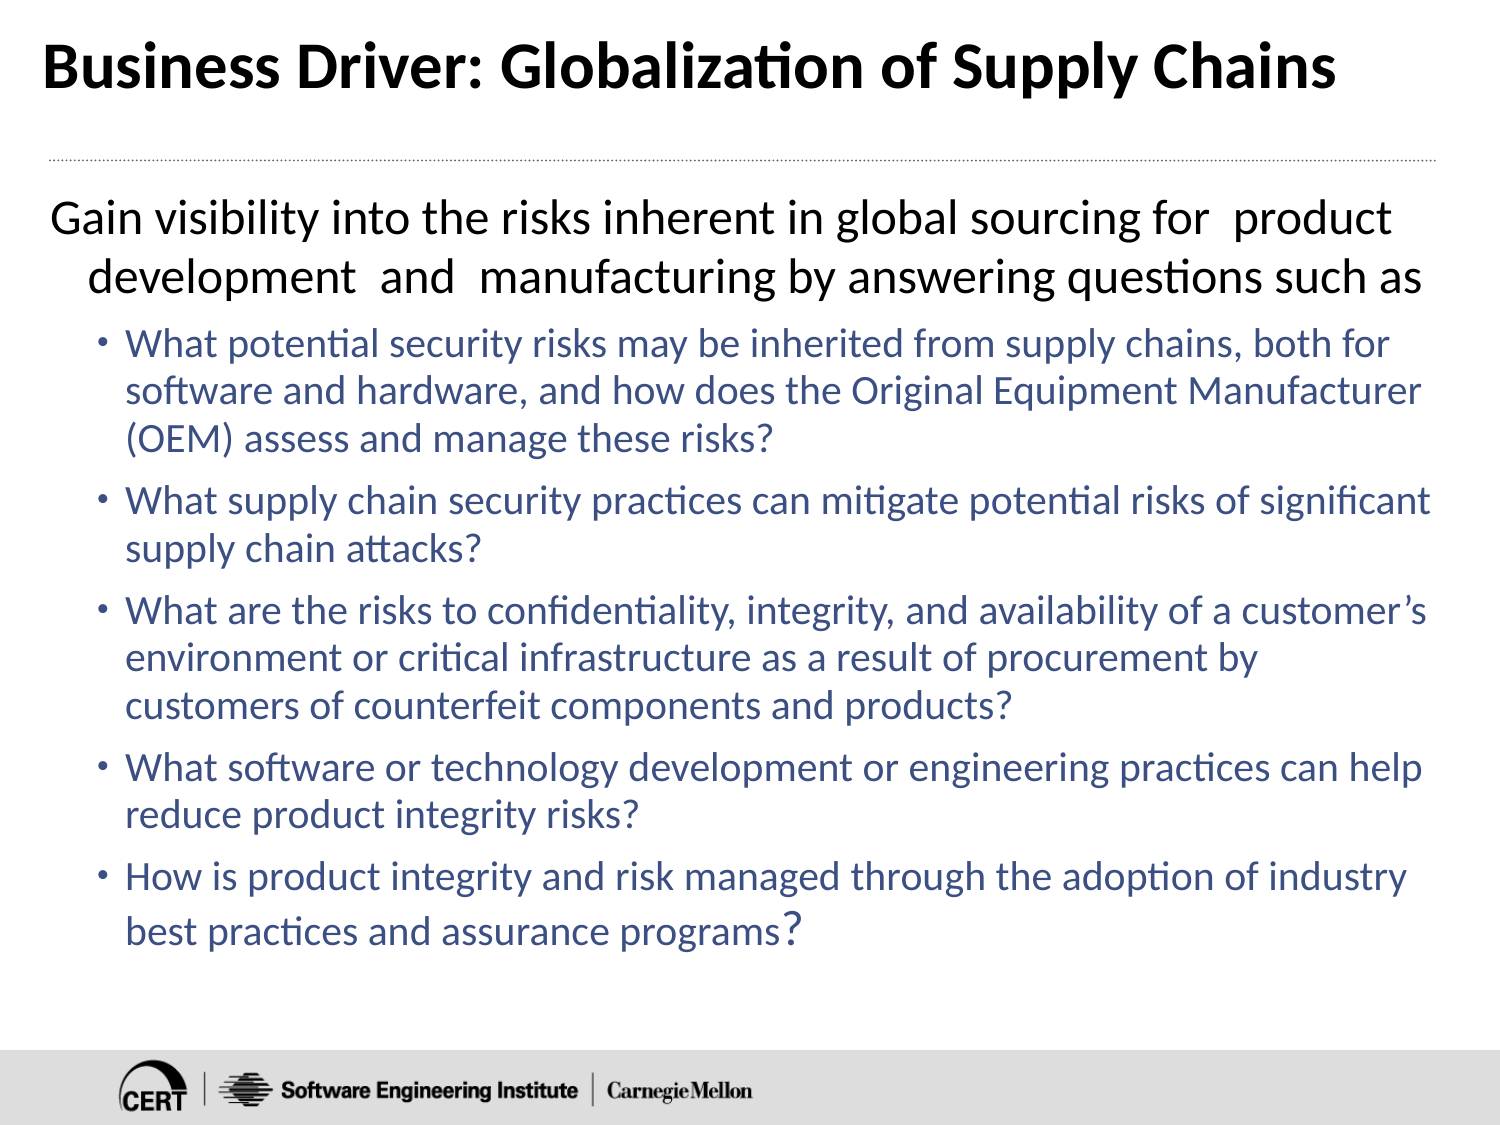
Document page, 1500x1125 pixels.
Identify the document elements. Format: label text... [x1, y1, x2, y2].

list Gain visibility into the risks inherent in global sourcing for product development and manufacturing by answering questions such as What potential security risks may be inherited from supply chains, both for software and hardware, and how does the Original Equipment Manufacturer (OEM) assess and manage these risks? What supply chain security practices can mitigate potential risks of significant supply chain attacks? What are the risks to confidentiality, integrity, and availability of a customer’s environment or critical infrastructure as a result of procurement by customers of counterfeit components and products? What software or technology development or engineering practices can help reduce product integrity risks? How is product integrity and risk managed through the adoption of industry best practices and assurance programs? [49, 187, 1438, 1001]
picture [102, 1056, 765, 1117]
title Business Driver: Globalization of Supply Chains [42, 37, 1434, 155]
